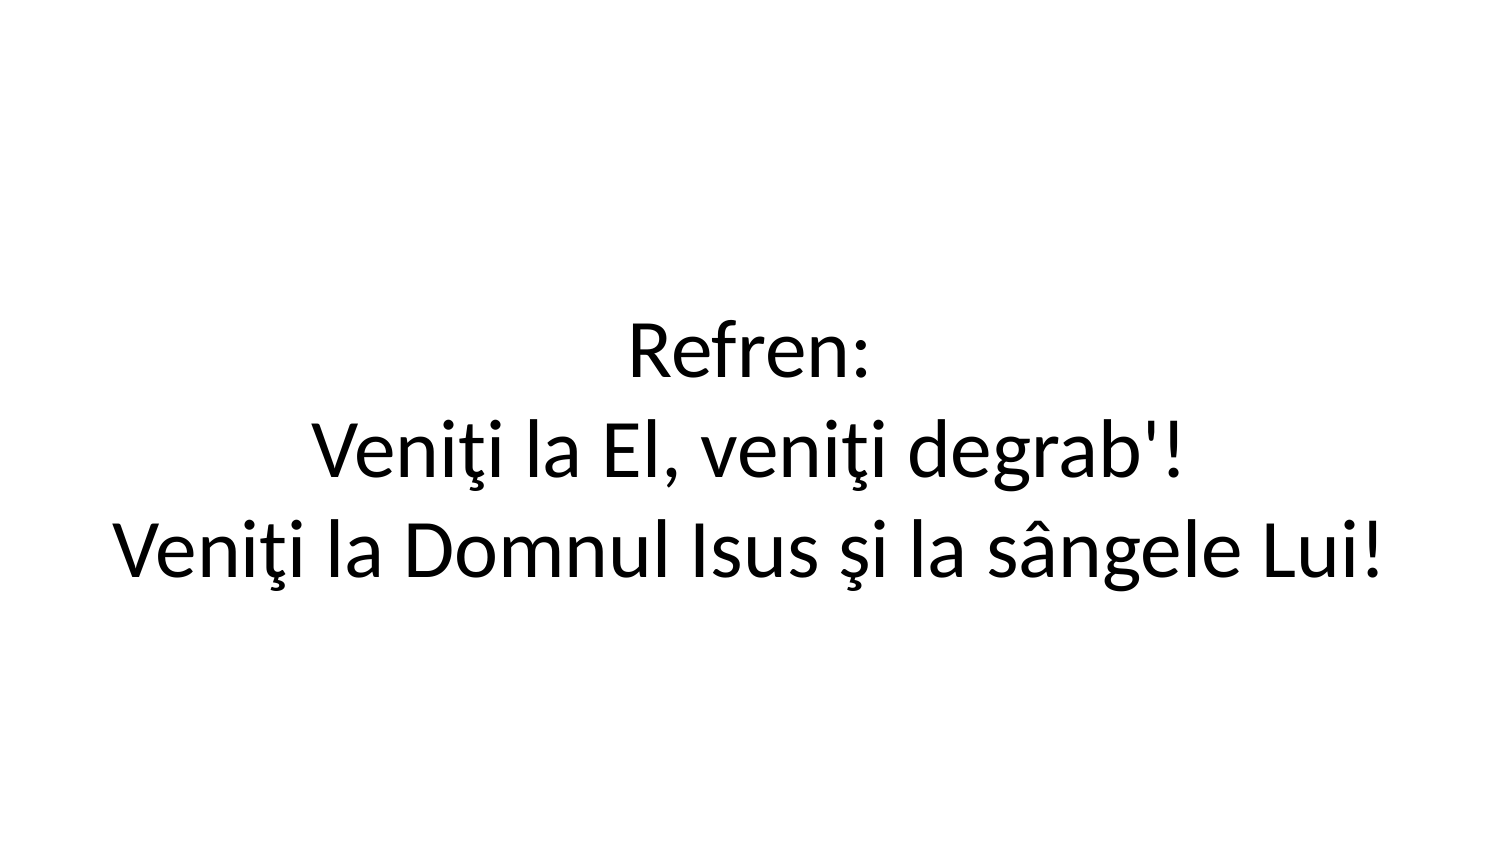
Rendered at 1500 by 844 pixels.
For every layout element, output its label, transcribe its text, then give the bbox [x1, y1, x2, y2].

text_box Refren: Veniţi la El, veniţi degrab'! Veniţi la Domnul Isus şi la sângele Lui! [97, 242, 1402, 602]
